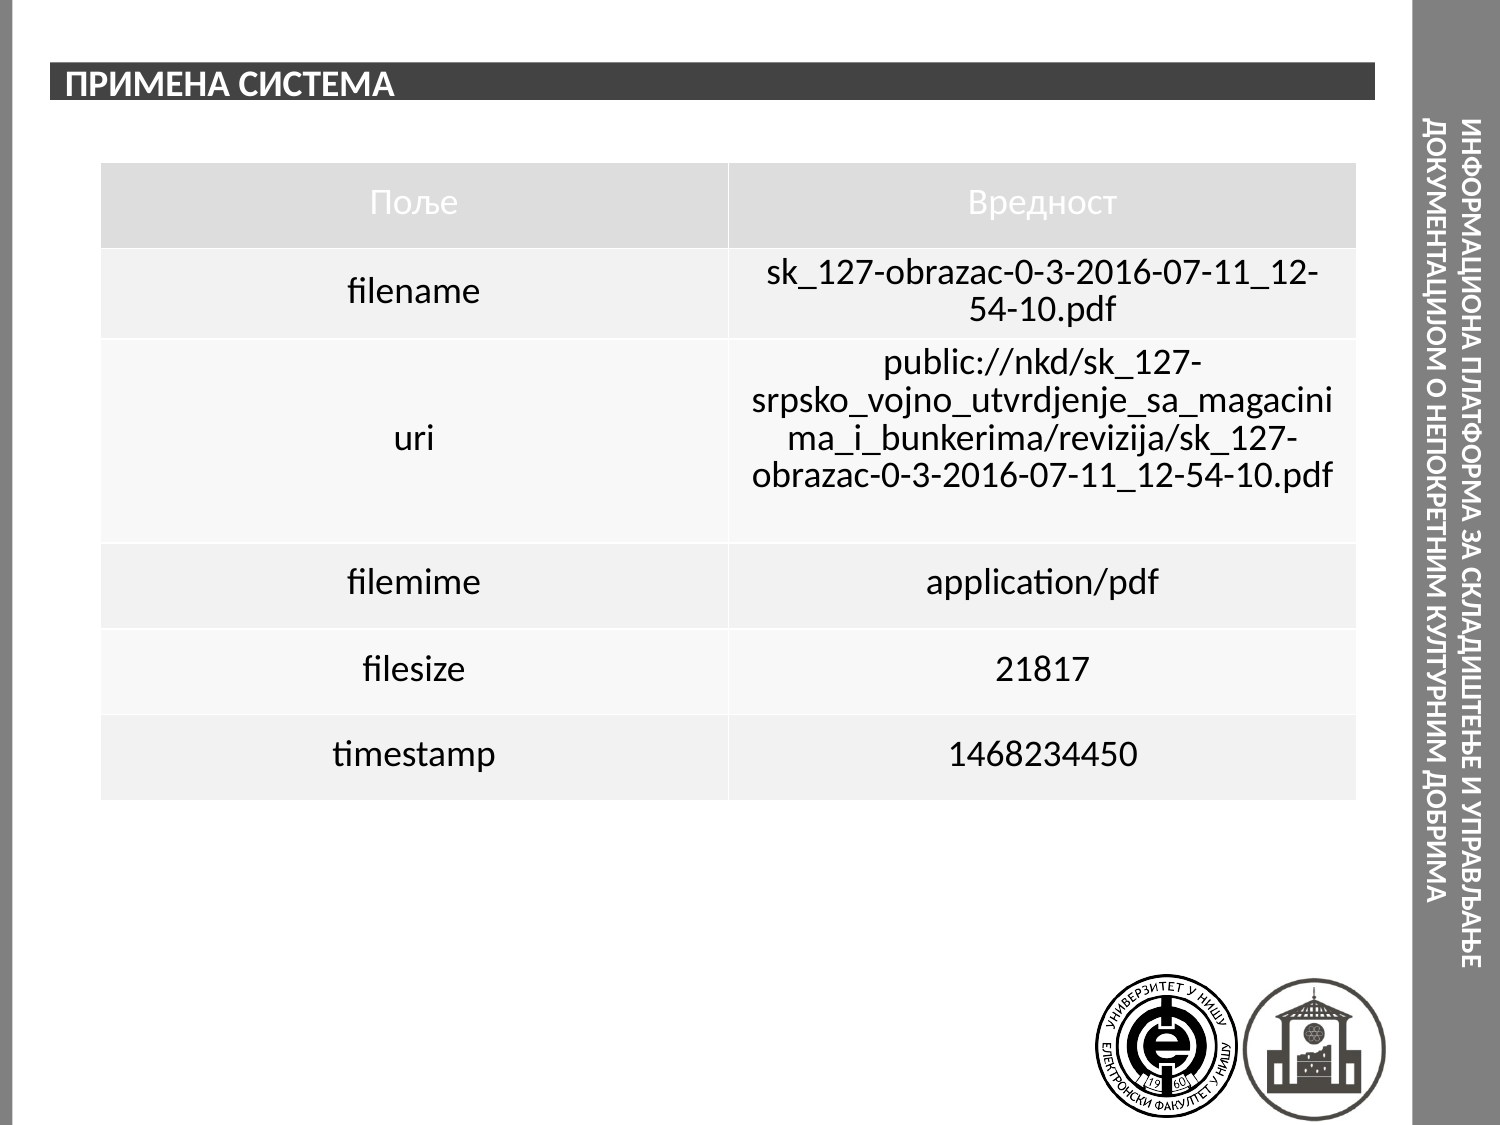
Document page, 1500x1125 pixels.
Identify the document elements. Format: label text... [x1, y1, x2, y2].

title ИНФОРМАЦИОНА ПЛАТФОРМА ЗА СКЛАДИШТЕЊЕ И УПРАВЉАЊЕ ДОКУМЕНТАЦИЈОМ О НЕПОКРЕТНИМ КУЛТУРНИМ ДОБРИМА [1412, 62, 1500, 1025]
table_cell filename [101, 249, 728, 338]
picture [1094, 974, 1238, 1118]
table_cell application/pdf [729, 544, 1356, 628]
table_cell sk_127-obrazac-0-3-2016-07-11_12-54-10.pdf [729, 249, 1356, 338]
table_cell filesize [101, 630, 728, 714]
table_cell 21817 [729, 630, 1356, 714]
table_cell public://nkd/sk_127-srpsko_vojno_utvrdjenje_sa_magacinima_i_bunkerima/revizija/sk_127-obrazac-0-3-2016-07-11_12-54-10.pdf [729, 340, 1356, 542]
picture [1239, 968, 1388, 1123]
table_header Поље [101, 163, 728, 248]
table_cell uri [101, 340, 728, 542]
list ПРИМЕНА СИСТЕМА [50, 62, 1375, 100]
table_cell 1468234450 [729, 715, 1356, 800]
table_cell timestamp [101, 715, 728, 800]
table_cell filemime [101, 544, 728, 628]
table_header Вредност [729, 163, 1356, 248]
